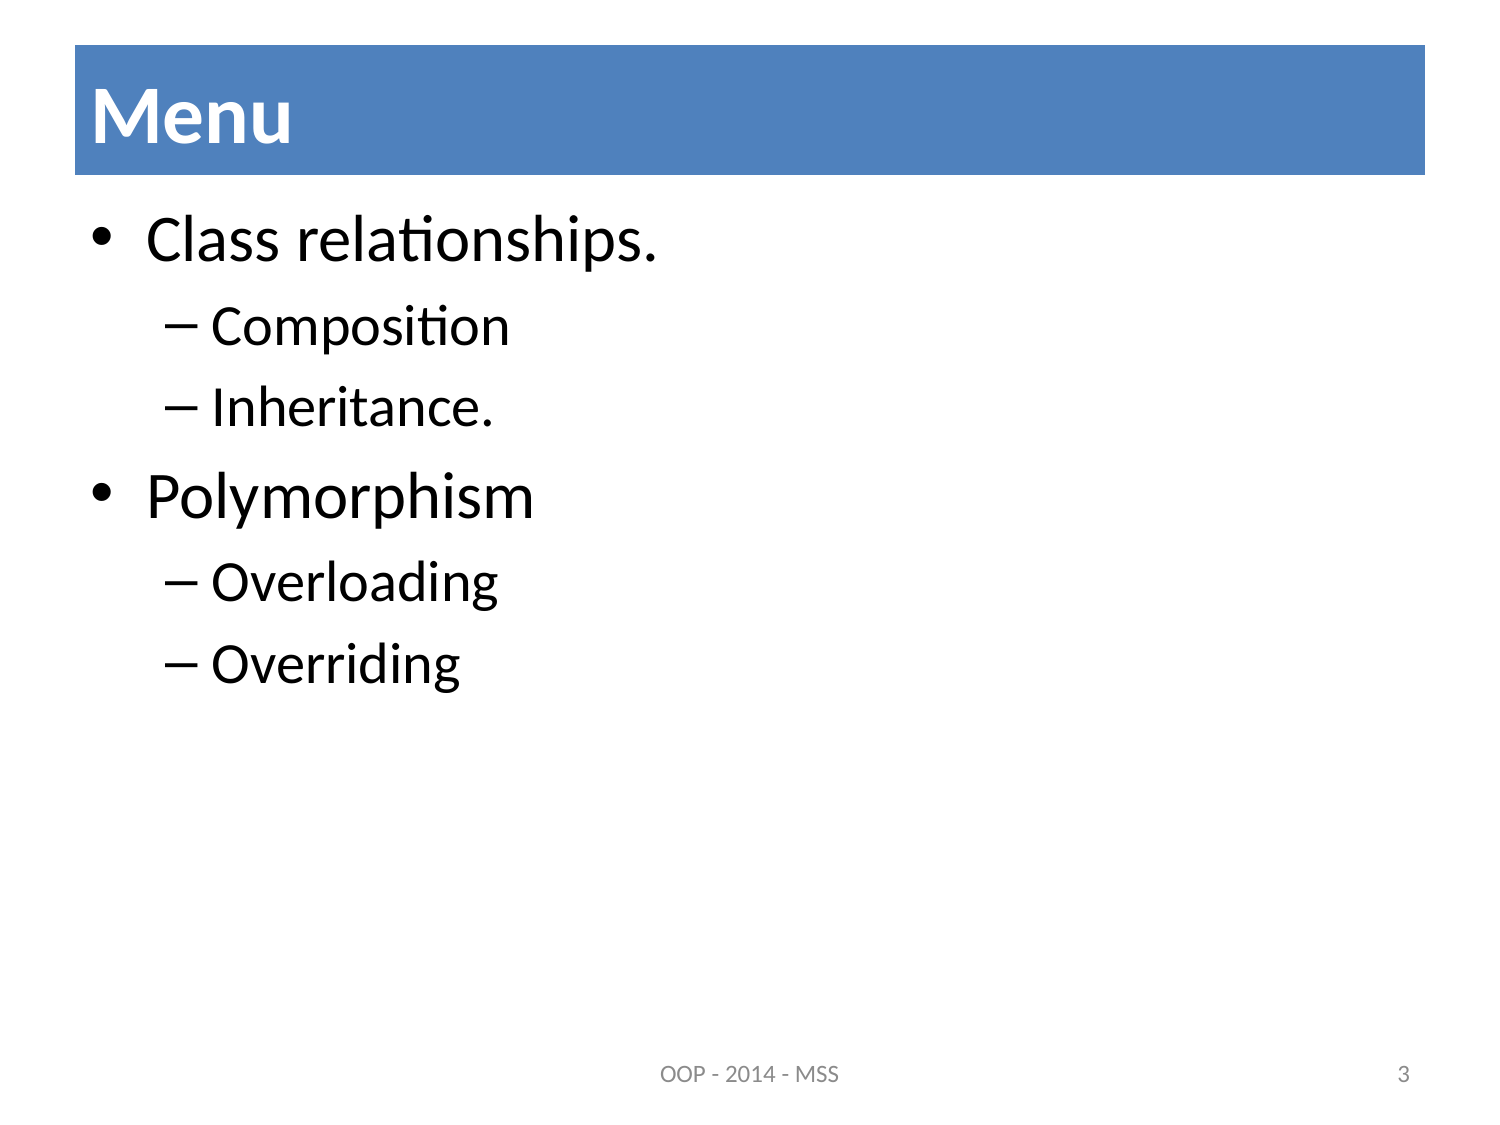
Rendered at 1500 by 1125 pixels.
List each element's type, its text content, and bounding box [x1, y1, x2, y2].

title Menu [75, 45, 1425, 175]
slide_number 3 [1074, 1042, 1425, 1103]
list Class relationships. Composition Inheritance. Polymorphism Overloading Overriding [75, 187, 1425, 1005]
footer OOP - 2014 - MSS [512, 1042, 988, 1103]
